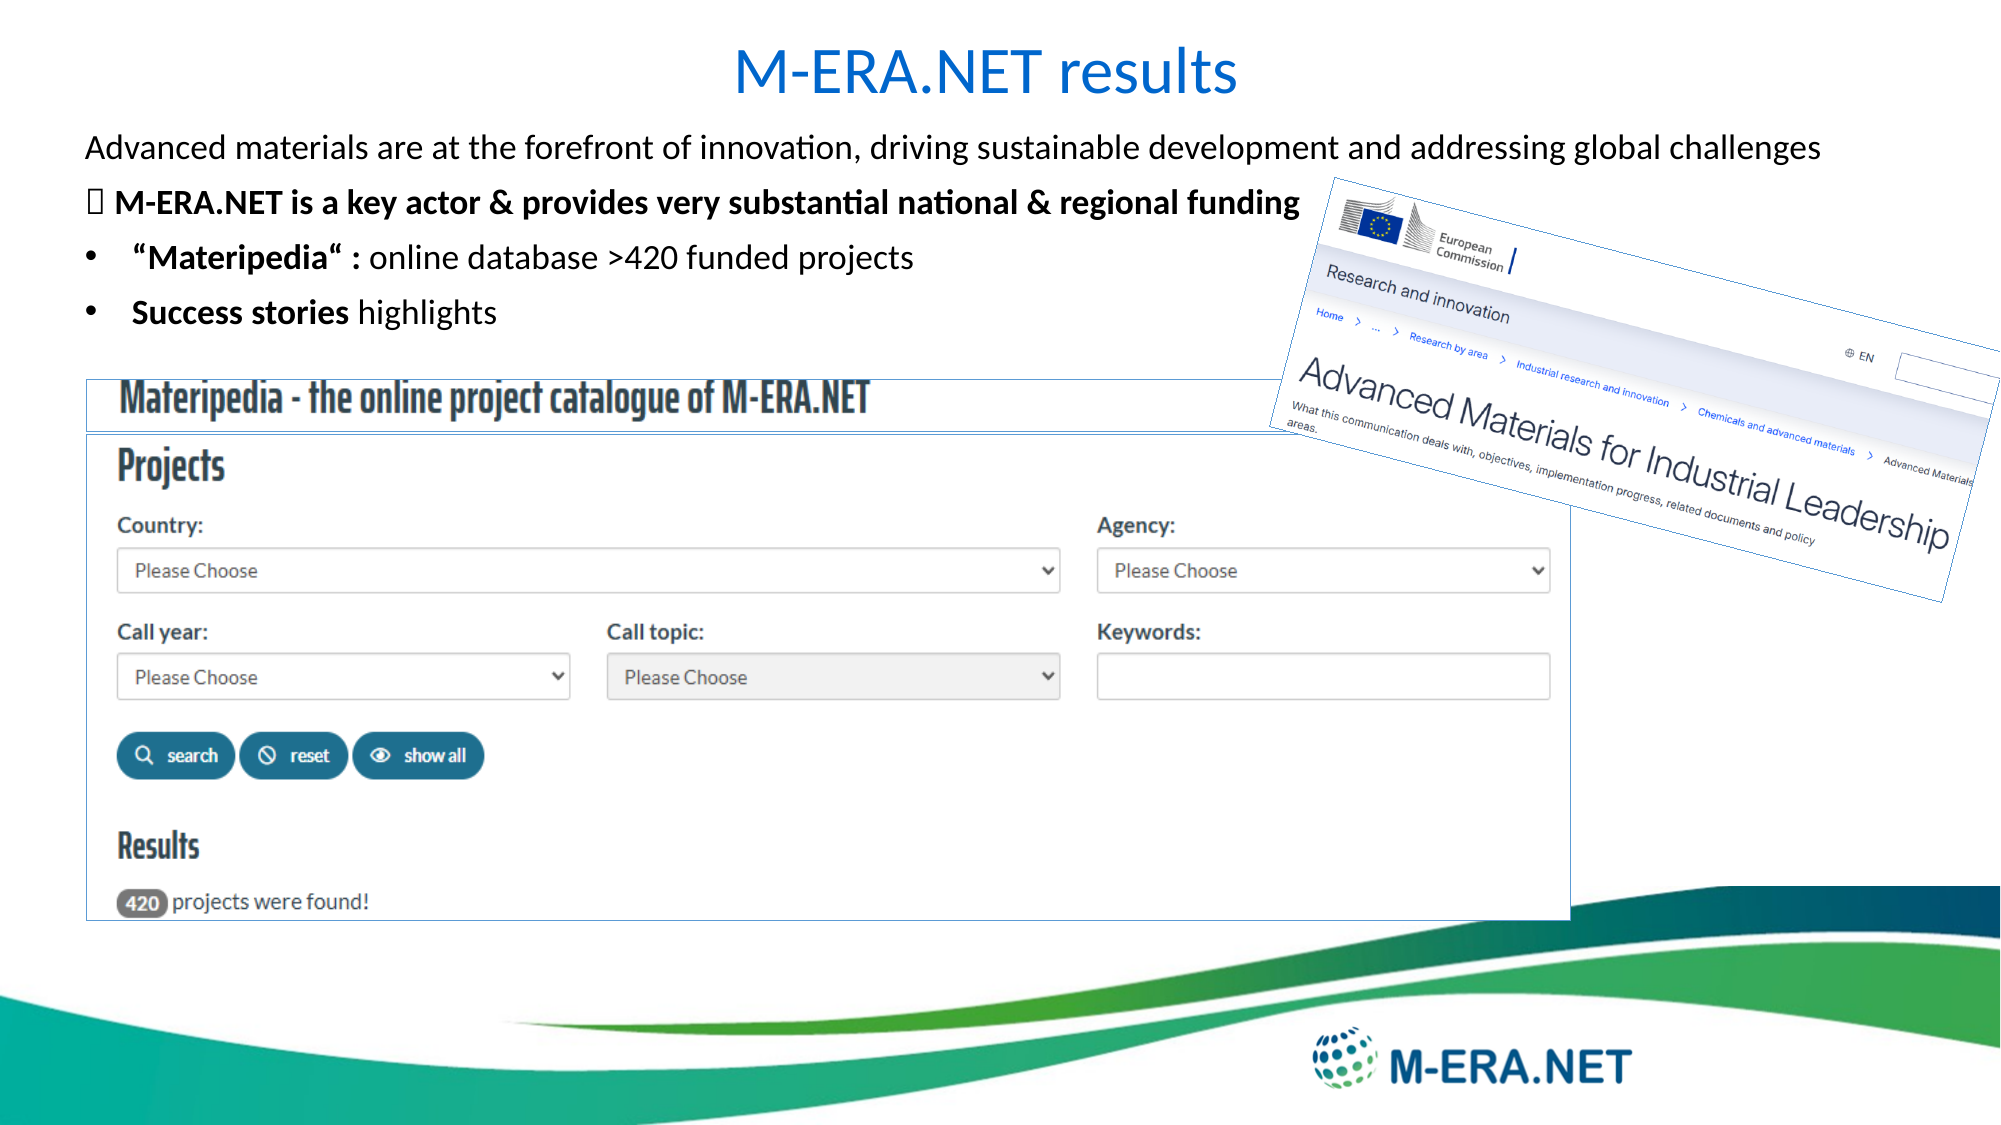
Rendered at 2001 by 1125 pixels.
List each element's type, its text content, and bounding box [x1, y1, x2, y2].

text_box Advanced materials are at the forefront of innovation, driving sustainable development and addressing global challenges  M-ERA.NET is a key actor & provides very substantial national & regional funding “Materipedia“ : online database >420 funded projects Success stories highlights [70, 116, 1933, 339]
picture [1284, 178, 2001, 602]
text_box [86, 379, 1571, 921]
picture [0, 886, 2001, 1125]
text_box M-ERA.NET results [312, 32, 1660, 104]
